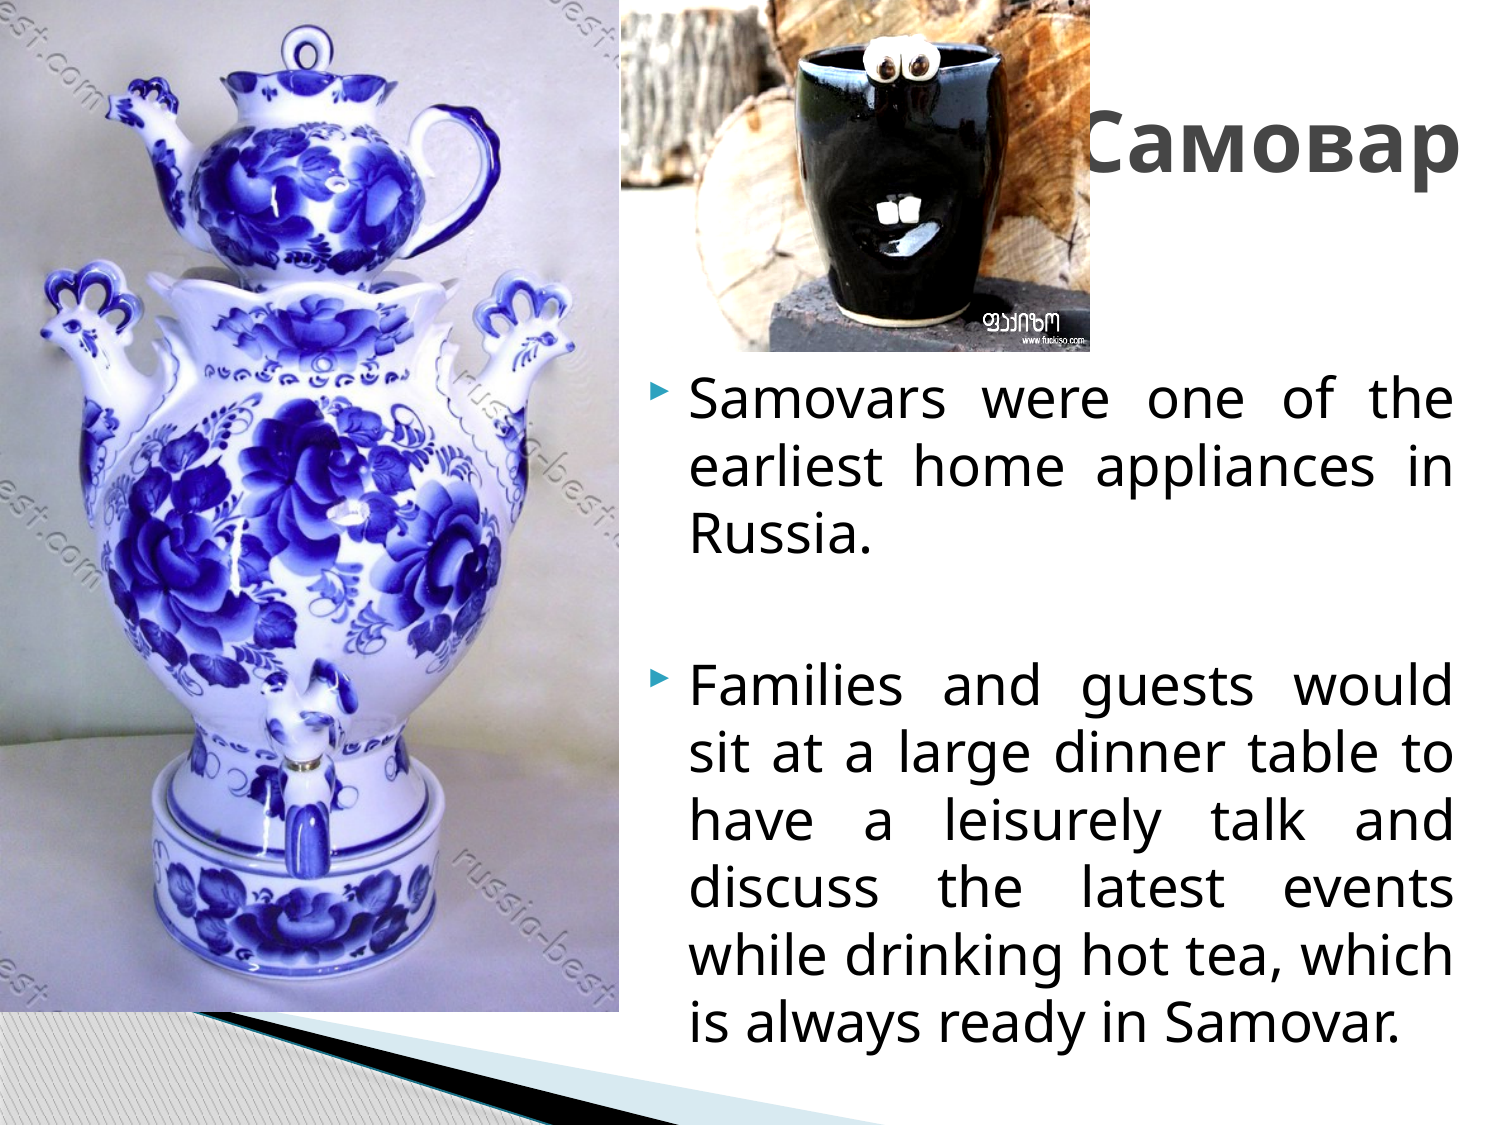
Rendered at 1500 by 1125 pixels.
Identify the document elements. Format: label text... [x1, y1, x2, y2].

picture [620, 0, 1091, 353]
list Samovars were one of the earliest home appliances in Russia. Families and guests would sit at a large dinner table to have a leisurely talk and discuss the latest events while drinking hot tea, which is always ready in Samovar. [614, 278, 1471, 1125]
picture [0, 0, 619, 1012]
title Самовар [1096, 45, 1500, 233]
